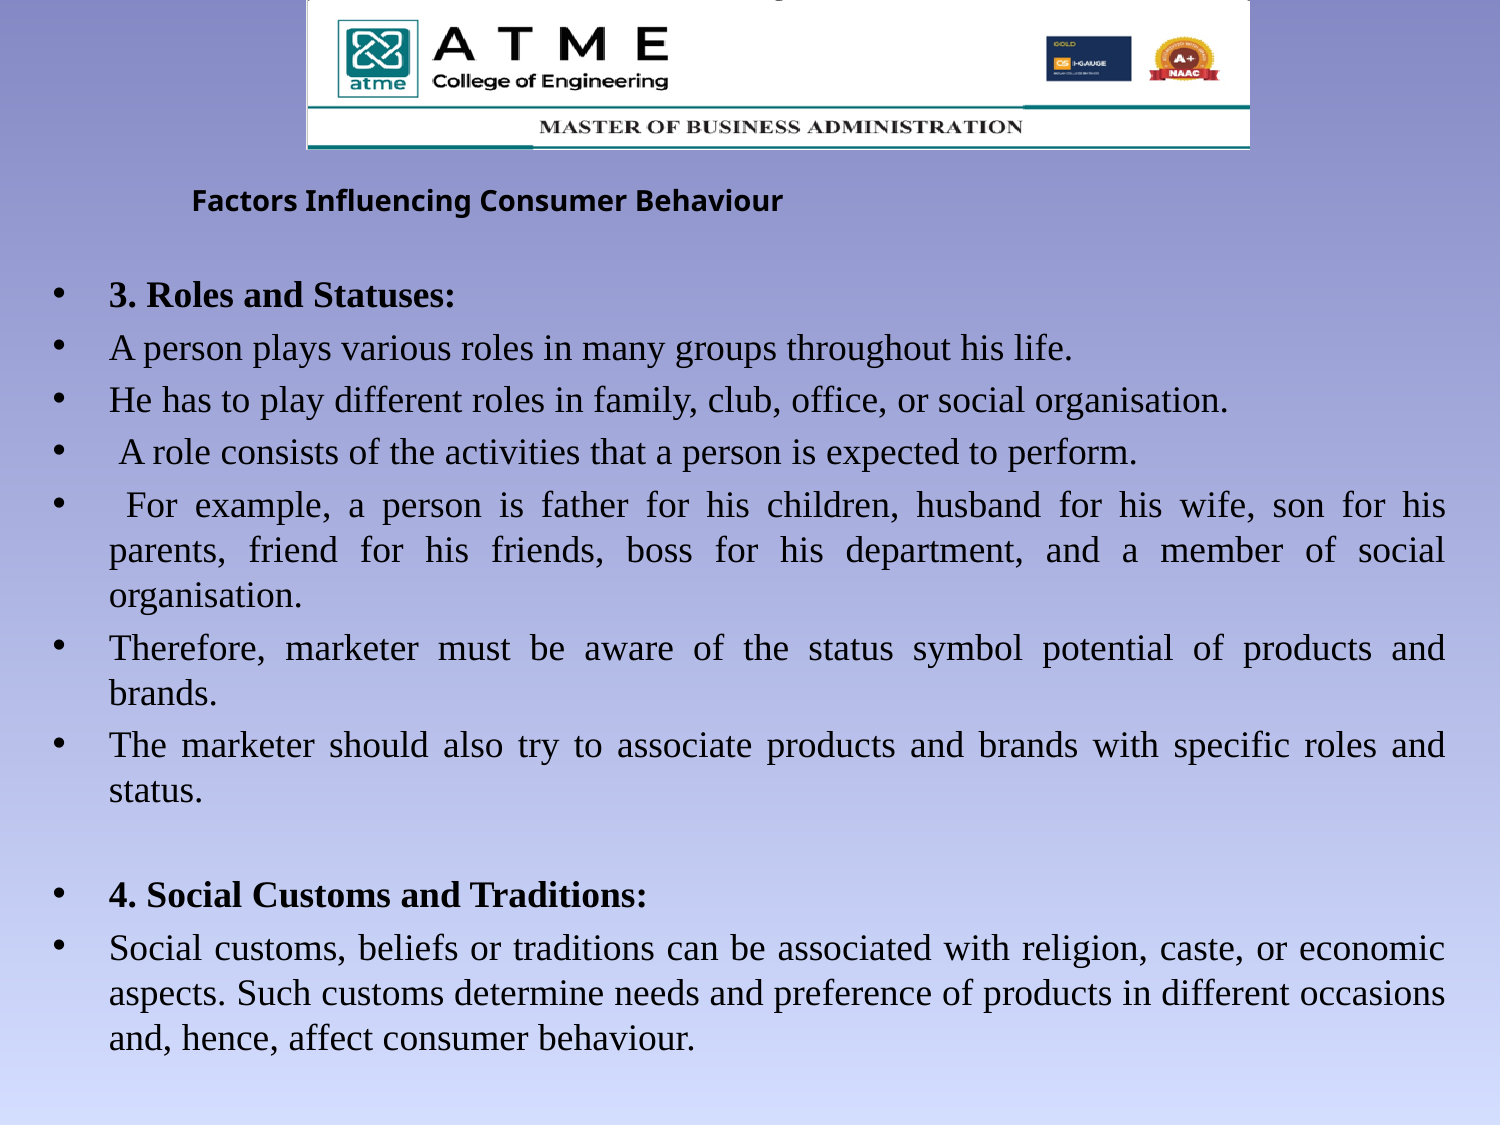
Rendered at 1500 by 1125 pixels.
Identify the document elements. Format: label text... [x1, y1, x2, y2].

title Factors Influencing Consumer Behaviour [0, 174, 1163, 225]
list 3. Roles and Statuses: A person plays various roles in many groups throughout his life. He has to play different roles in family, club, office, or social organisation. A role consists of the activities that a person is expected to perform. For example, a person is father for his children, husband for his wife, son for his parents, friend for his friends, boss for his department, and a member of social organisation. Therefore, marketer must be aware of the status symbol potential of products and brands. The marketer should also try to associate products and brands with specific roles and status. 4. Social Customs and Traditions: Social customs, beliefs or traditions can be associated with religion, caste, or economic aspects. Such customs determine needs and preference of products in different occasions and, hence, affect consumer behaviour. [37, 262, 1463, 1075]
picture [306, 0, 1250, 150]
